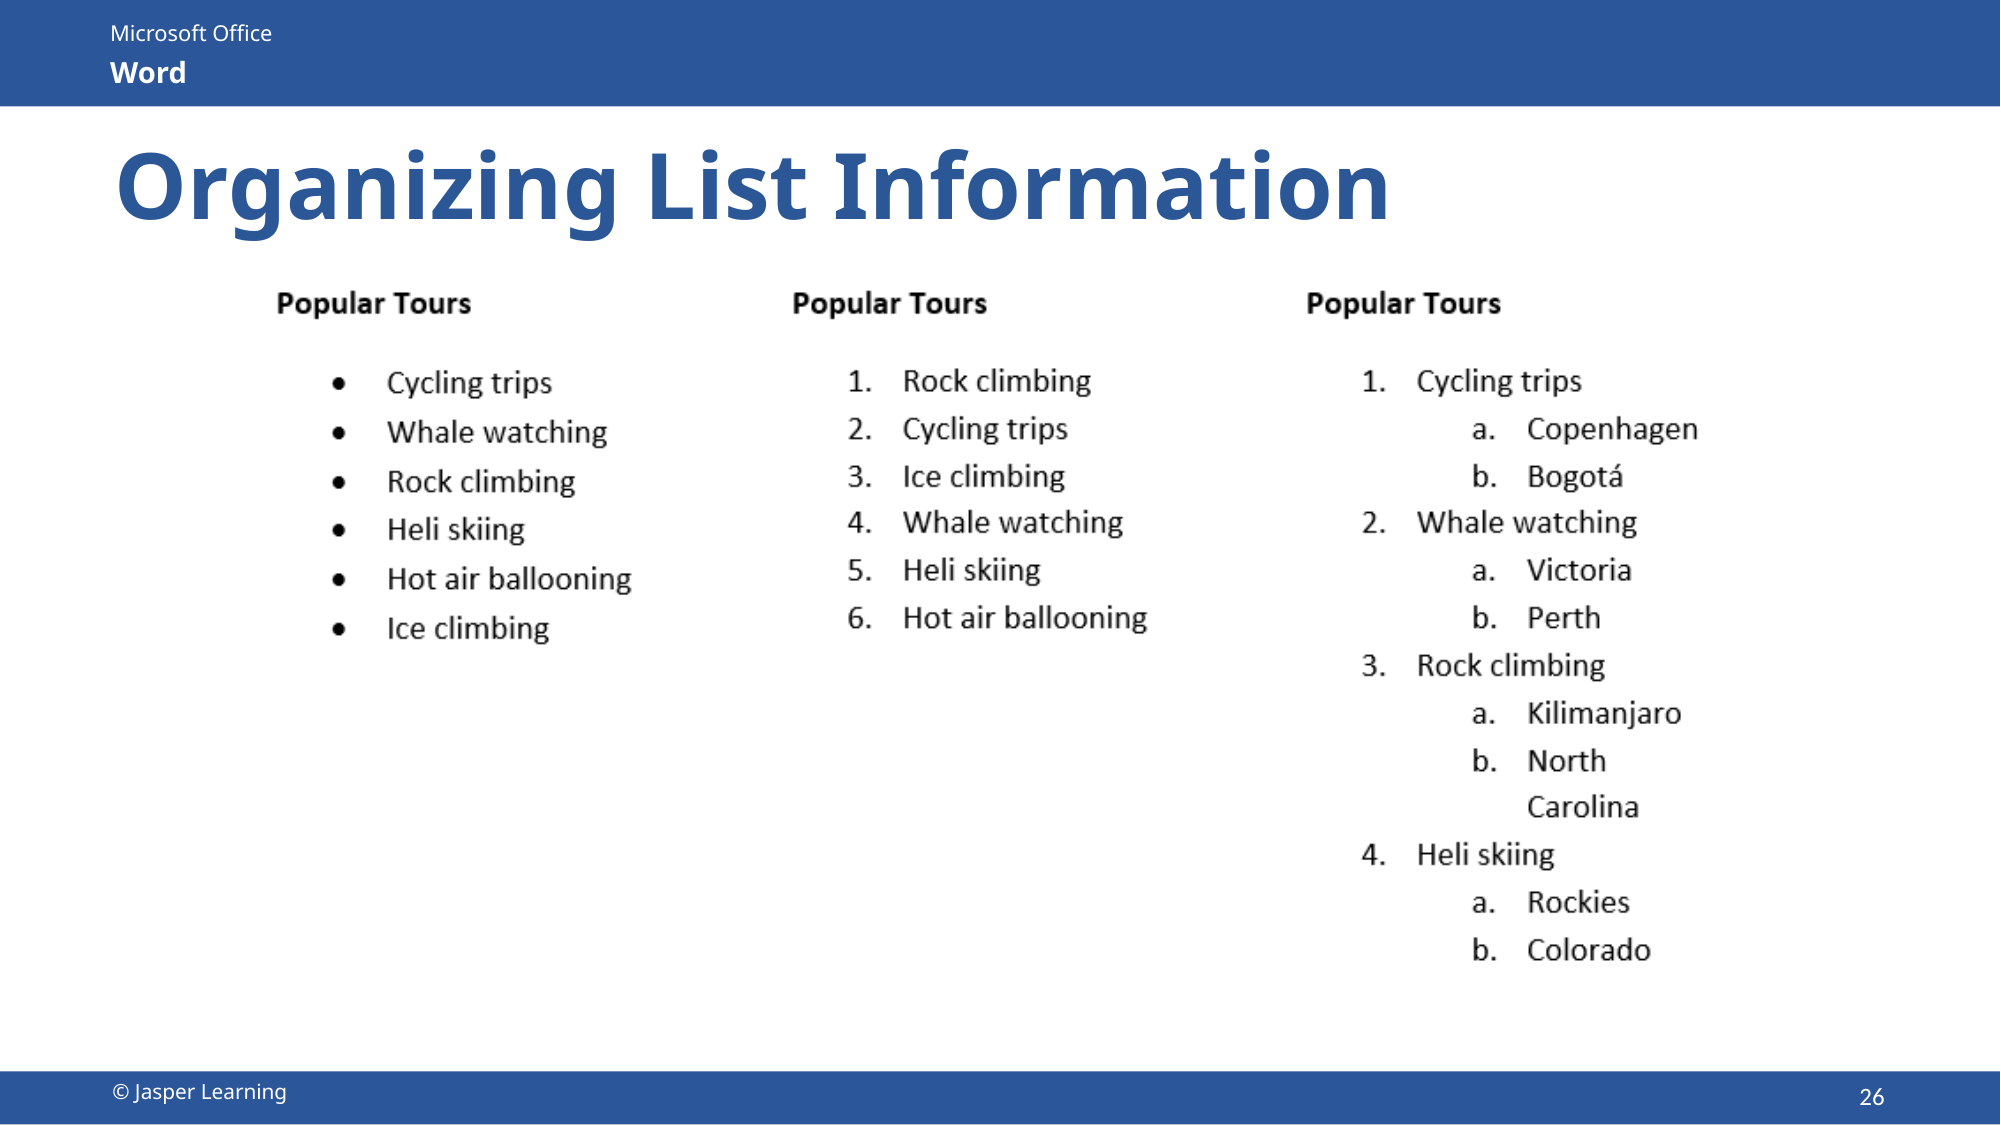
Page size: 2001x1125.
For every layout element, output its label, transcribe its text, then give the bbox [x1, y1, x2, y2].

slide_number 26 [1433, 1065, 1900, 1125]
title Organizing List Information [99, 118, 1866, 248]
footer © Jasper Learning [97, 1072, 773, 1114]
picture [259, 276, 1741, 982]
